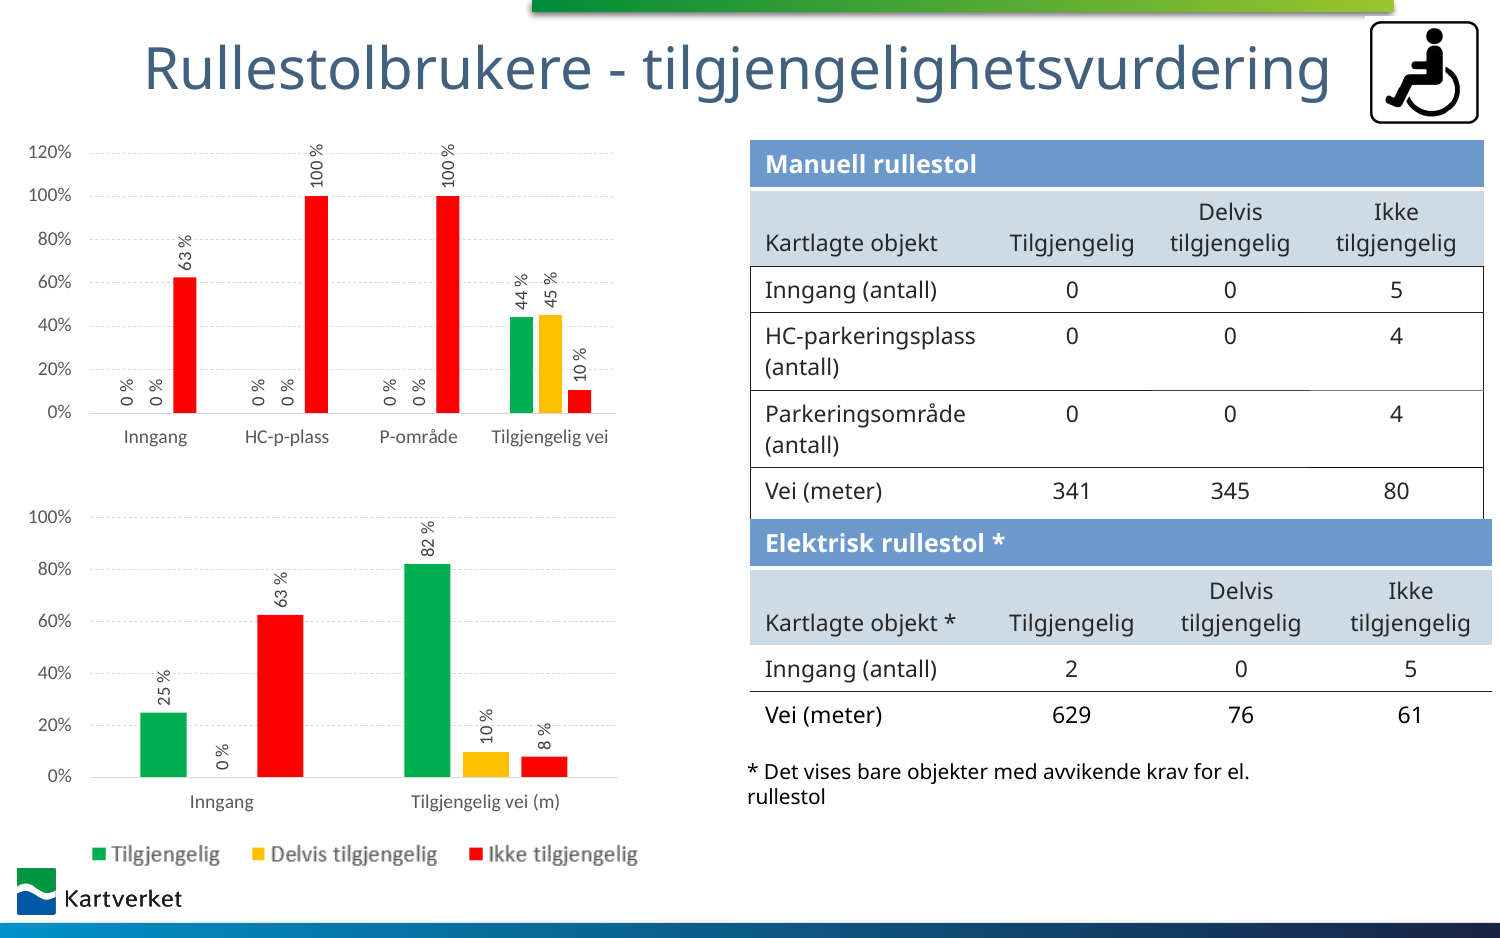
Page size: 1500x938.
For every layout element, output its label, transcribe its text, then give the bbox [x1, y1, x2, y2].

table_cell Kartlagte objekt [750, 191, 994, 266]
table_header Manuell rullestol [750, 140, 1484, 187]
table_cell Ikke tilgjengelig [1330, 570, 1492, 645]
table_cell 341 [994, 468, 1151, 519]
table_cell Delvis tilgjengelig [1151, 191, 1310, 266]
picture [20, 135, 629, 457]
table_cell 0 [1151, 267, 1310, 312]
table_cell Vei (meter) [750, 692, 991, 738]
table_cell 0 [1151, 313, 1310, 390]
table_cell 345 [1151, 468, 1310, 519]
picture [20, 499, 630, 822]
table_cell Inngang (antall) [751, 267, 994, 312]
picture [86, 838, 643, 870]
table_cell 5 [1330, 645, 1492, 691]
table_cell Ikke tilgjengelig [1310, 191, 1484, 266]
table_cell 80 [1310, 468, 1483, 519]
table_cell HC-parkeringsplass (antall) [751, 313, 994, 390]
table_cell Inngang (antall) [750, 645, 991, 691]
table_cell Tilgjengelig [991, 570, 1153, 645]
table_header Elektrisk rullestol * [750, 519, 1492, 566]
table_cell 5 [1310, 267, 1483, 312]
table_cell 0 [994, 313, 1151, 390]
table_cell 629 [991, 692, 1153, 738]
table_cell Kartlagte objekt * [750, 570, 991, 645]
table_cell 4 [1310, 391, 1483, 467]
text_box Rullestolbrukere - tilgjengelighetsvurdering [39, 12, 1348, 109]
table_cell Tilgjengelig [994, 191, 1151, 266]
table_cell Parkeringsområde (antall) [751, 391, 994, 467]
table_cell Vei (meter) [751, 468, 994, 519]
table_cell 2 [991, 645, 1153, 691]
table_cell Delvis tilgjengelig [1153, 570, 1330, 645]
table_cell 61 [1330, 692, 1492, 738]
text_box * Det vises bare objekter med avvikende krav for el. rullestol [732, 751, 1317, 816]
table_cell 0 [1151, 391, 1310, 467]
table_cell 0 [994, 391, 1151, 467]
table_cell 4 [1310, 313, 1483, 390]
table_cell 76 [1153, 692, 1330, 738]
picture [1365, 16, 1484, 129]
table_cell 0 [994, 267, 1151, 312]
table_cell 0 [1153, 645, 1330, 691]
